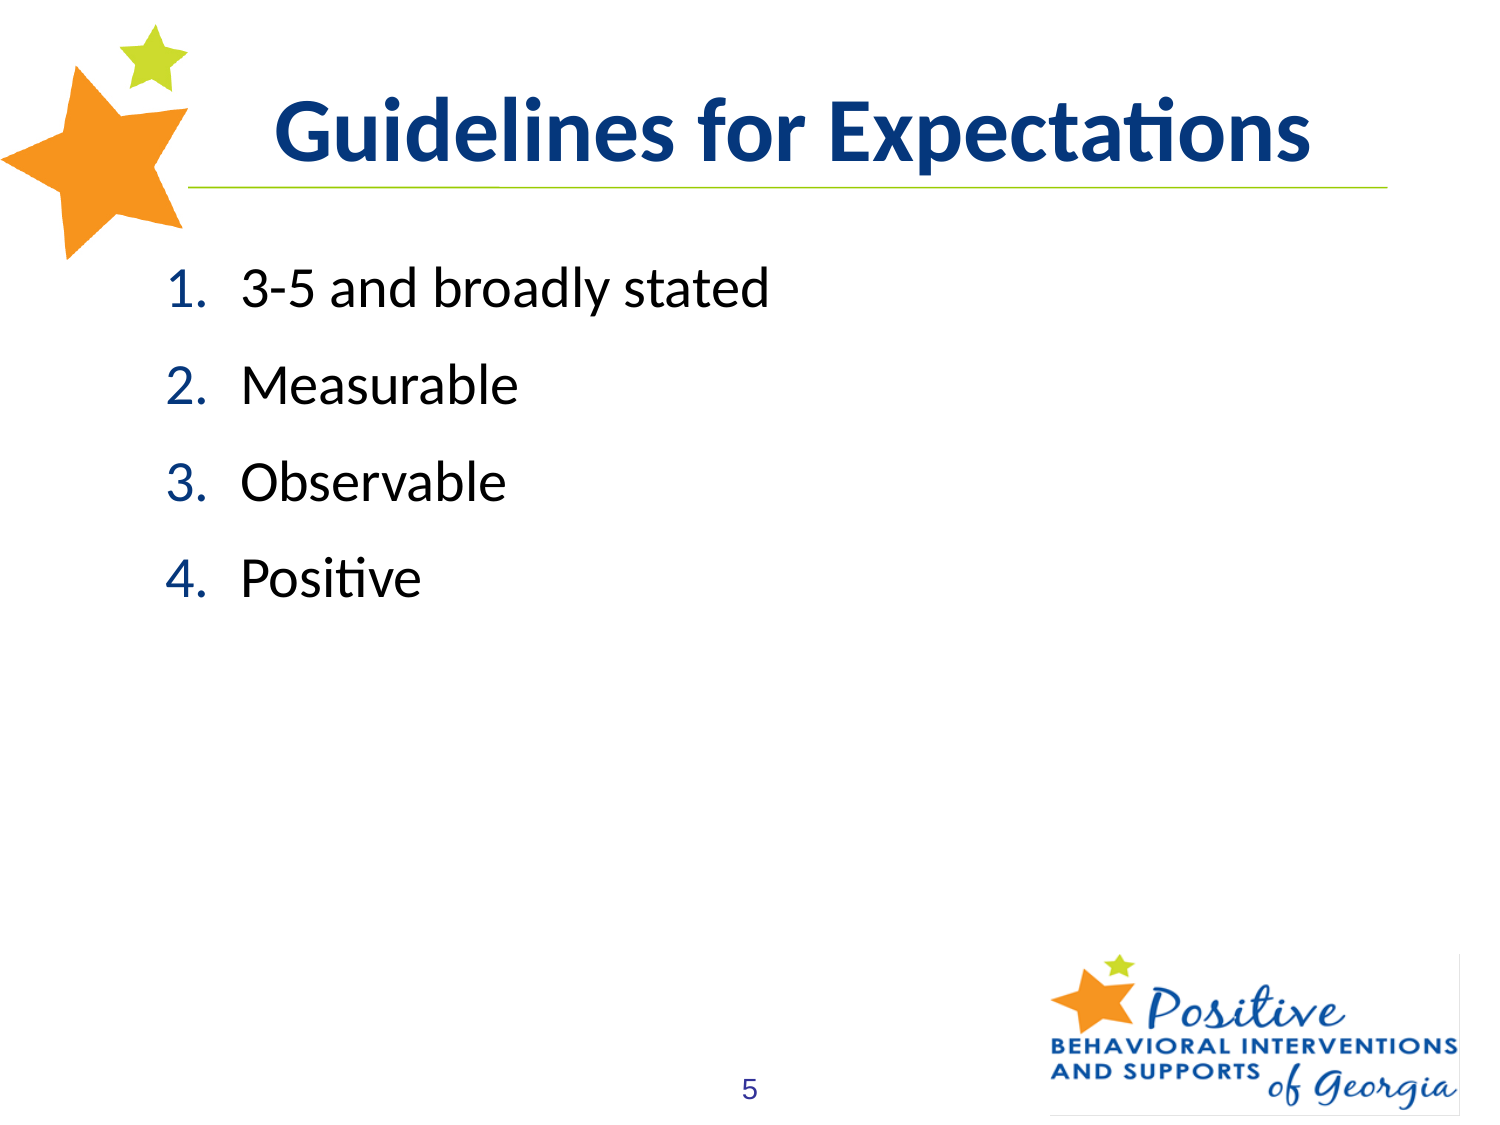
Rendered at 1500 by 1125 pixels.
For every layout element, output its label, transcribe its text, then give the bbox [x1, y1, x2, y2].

title Guidelines for Expectations [200, 43, 1388, 188]
list 3-5 and broadly stated Measurable Observable Positive [75, 249, 1423, 989]
picture [1050, 954, 1461, 1117]
slide_number 5 [593, 1062, 907, 1101]
picture [0, 24, 188, 260]
